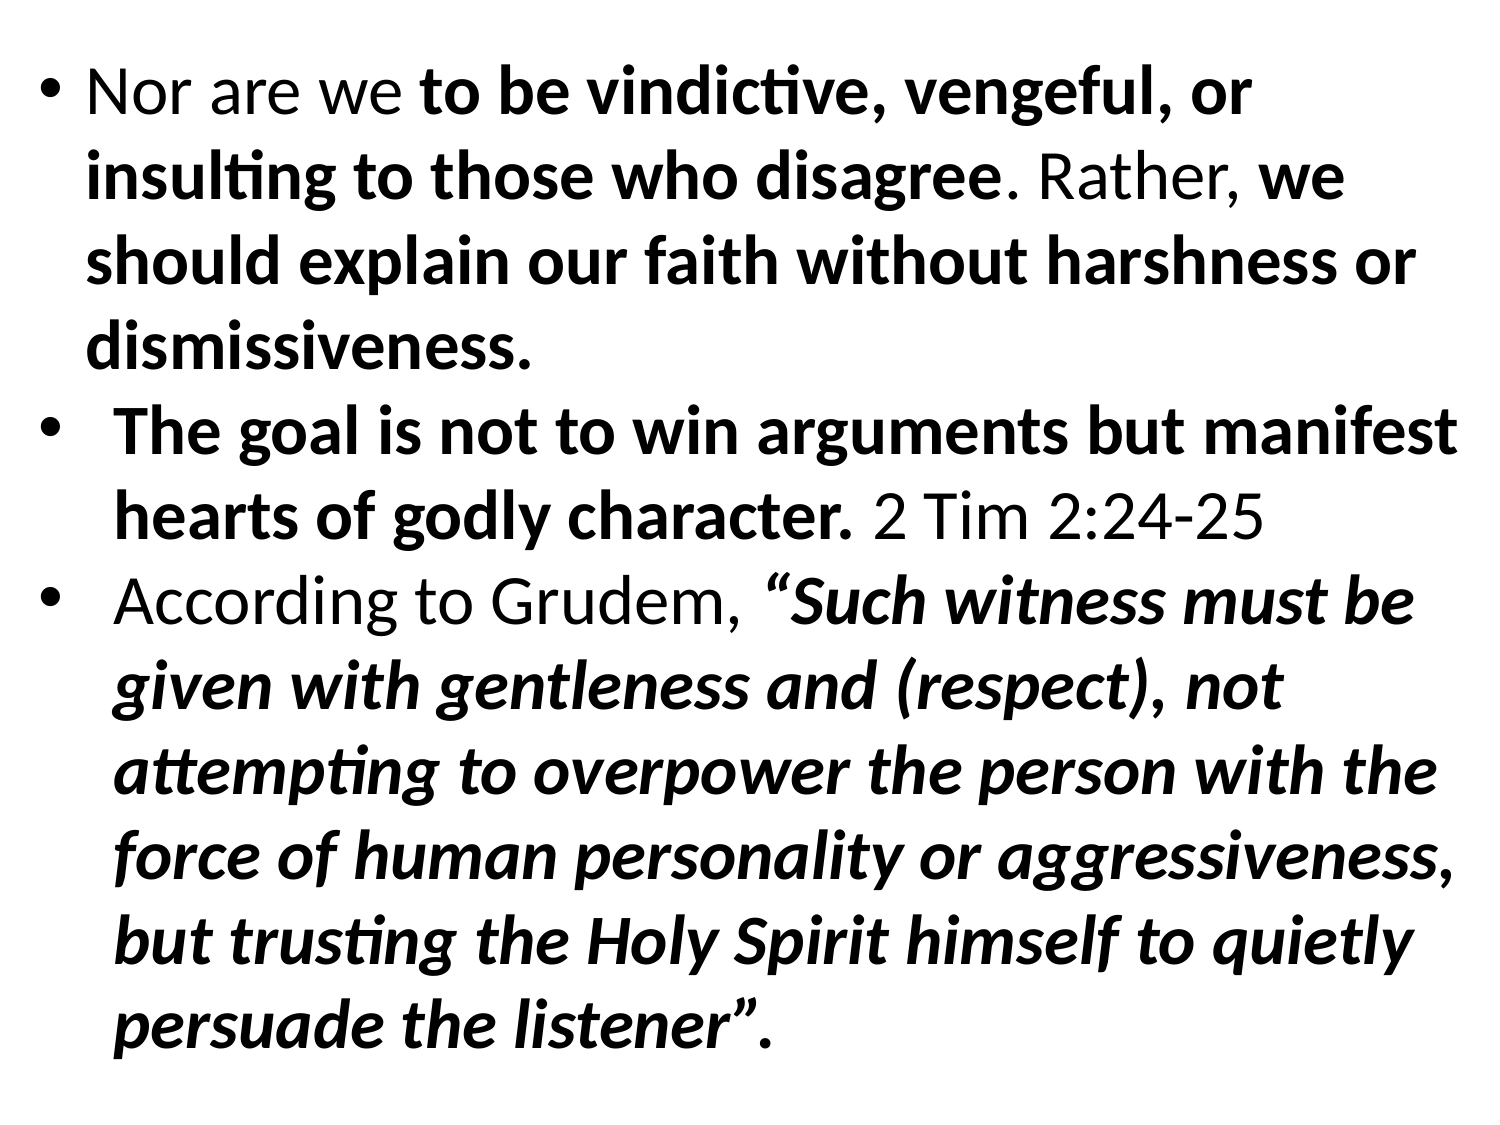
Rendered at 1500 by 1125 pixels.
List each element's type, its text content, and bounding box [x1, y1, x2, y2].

text_box Nor are we to be vindictive, vengeful, or insulting to those who disagree. Rather, we should explain our faith without harshness or dismissiveness. The goal is not to win arguments but manifest hearts of godly character. 2 Tim 2:24-25 According to Grudem, “Such witness must be given with gentleness and (respect), not attempting to overpower the person with the force of human personality or aggressiveness, but trusting the Holy Spirit himself to quietly persuade the listener”. [24, 36, 1484, 1071]
